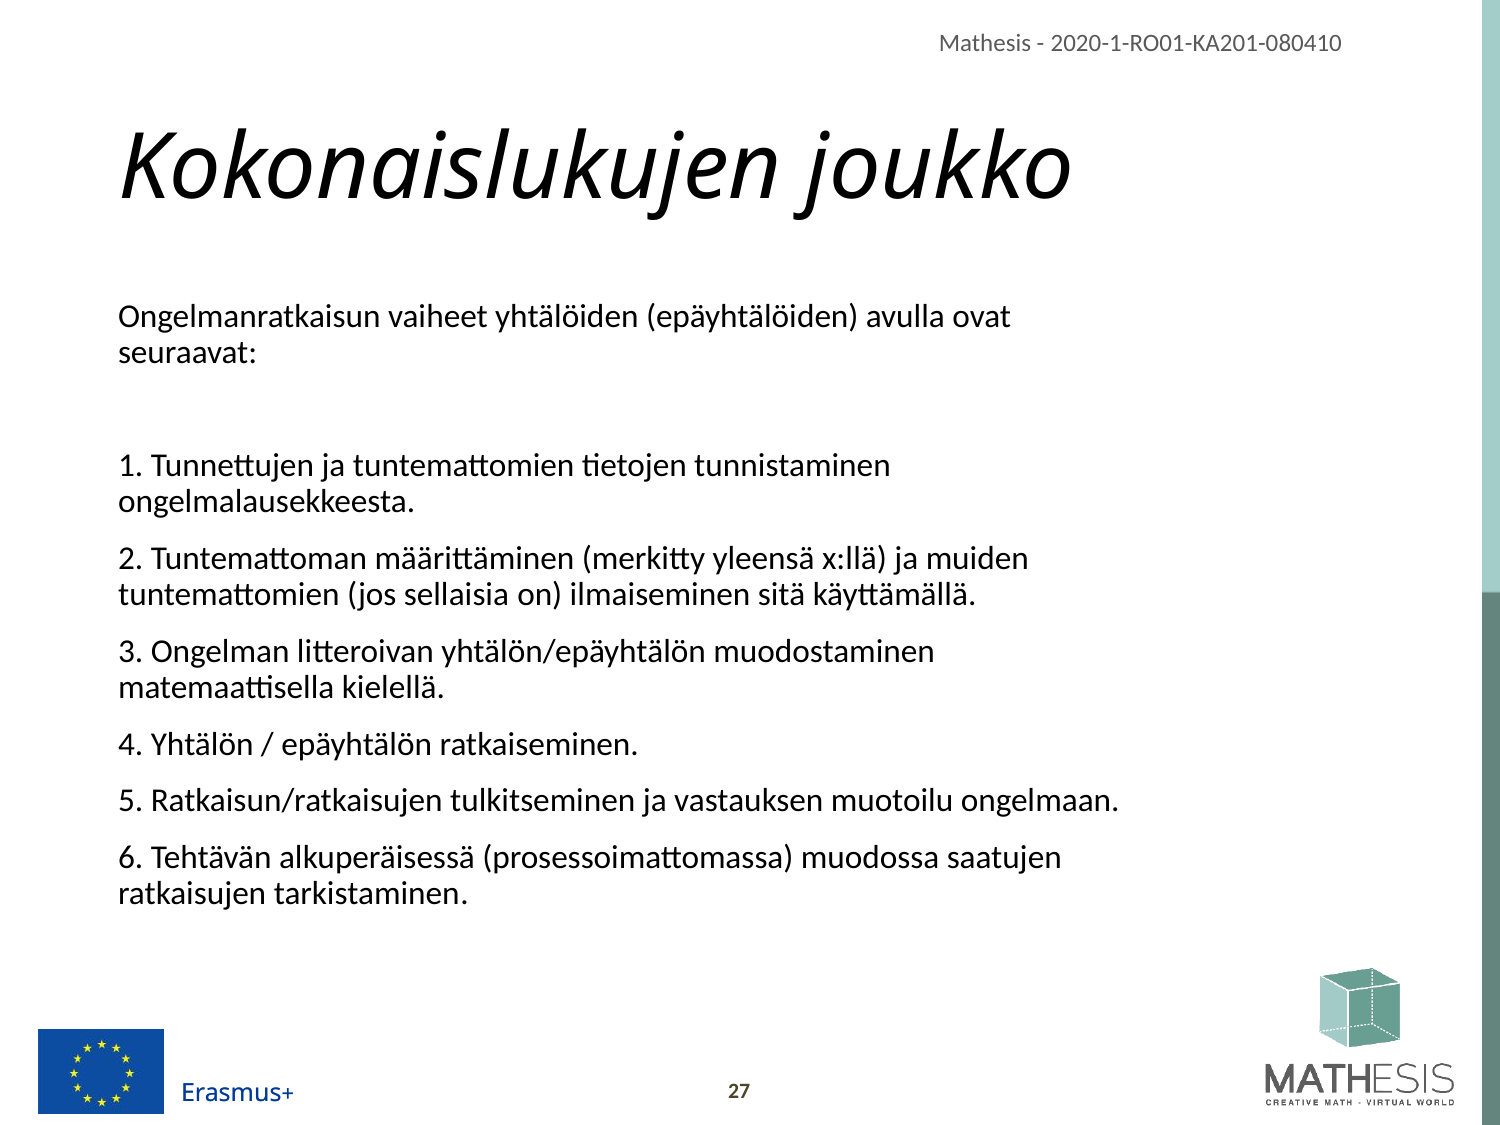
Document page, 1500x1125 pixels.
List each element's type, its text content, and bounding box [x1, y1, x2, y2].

title Kokonaislukujen joukko [103, 59, 1397, 278]
picture [38, 1029, 164, 1114]
list Ongelmanratkaisun vaiheet yhtälöiden (epäyhtälöiden) avulla ovat seuraavat: 1. Tunnettujen ja tuntemattomien tietojen tunnistaminen ongelmalausekkeesta. 2. Tuntemattoman määrittäminen (merkitty yleensä x:llä) ja muiden tuntemattomien (jos sellaisia ​​on) ilmaiseminen sitä käyttämällä. 3. Ongelman litteroivan yhtälön/epäyhtälön muodostaminen matemaattisella kielellä. 4. Yhtälön / epäyhtälön ratkaiseminen. 5. Ratkaisun/ratkaisujen tulkitseminen ja vastauksen muotoilu ongelmaan. 6. Tehtävän alkuperäisessä (prosessoimattomassa) muodossa saatujen ratkaisujen tarkistaminen. [103, 291, 1161, 769]
